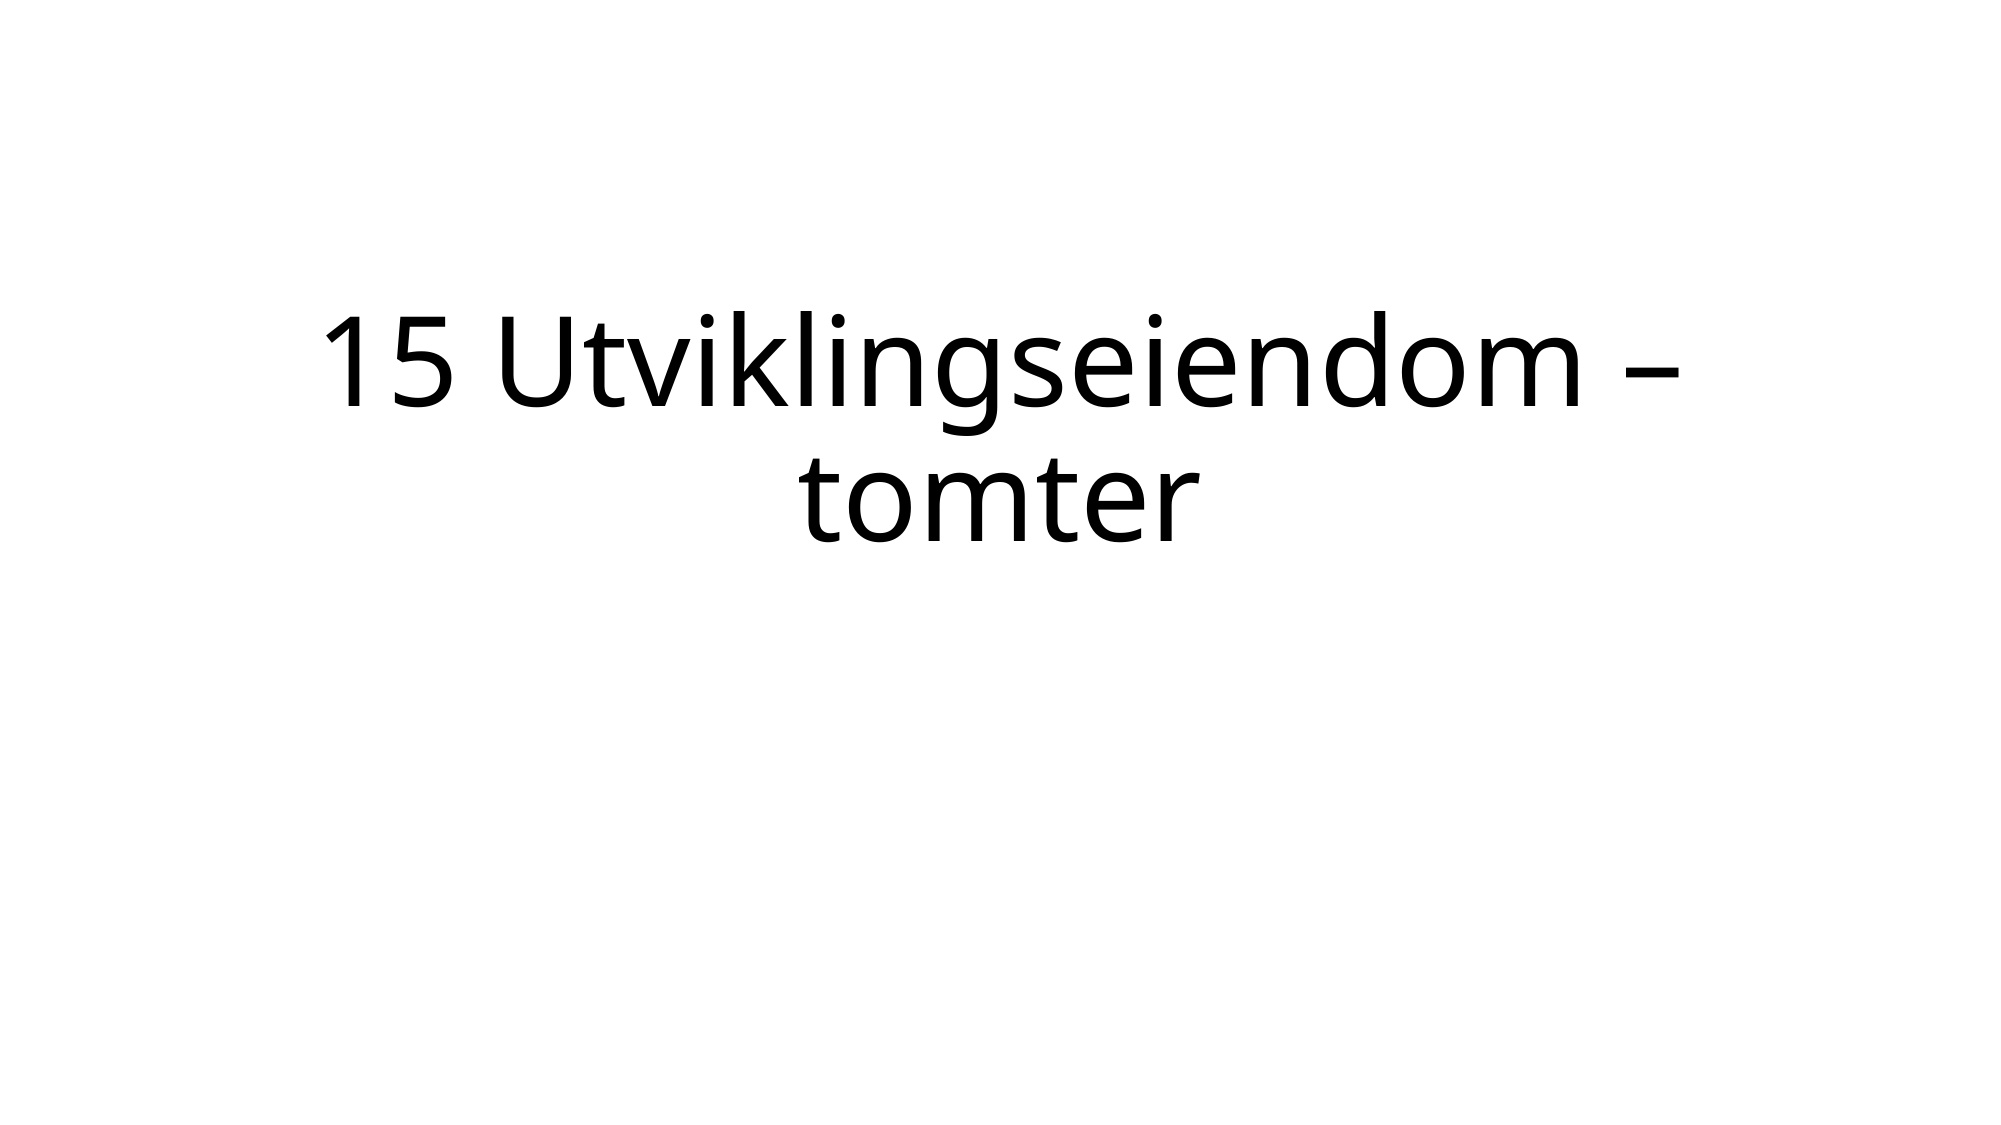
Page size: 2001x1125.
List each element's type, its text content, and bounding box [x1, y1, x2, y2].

title 15 Utviklingseiendom – tomter [249, 184, 1750, 576]
